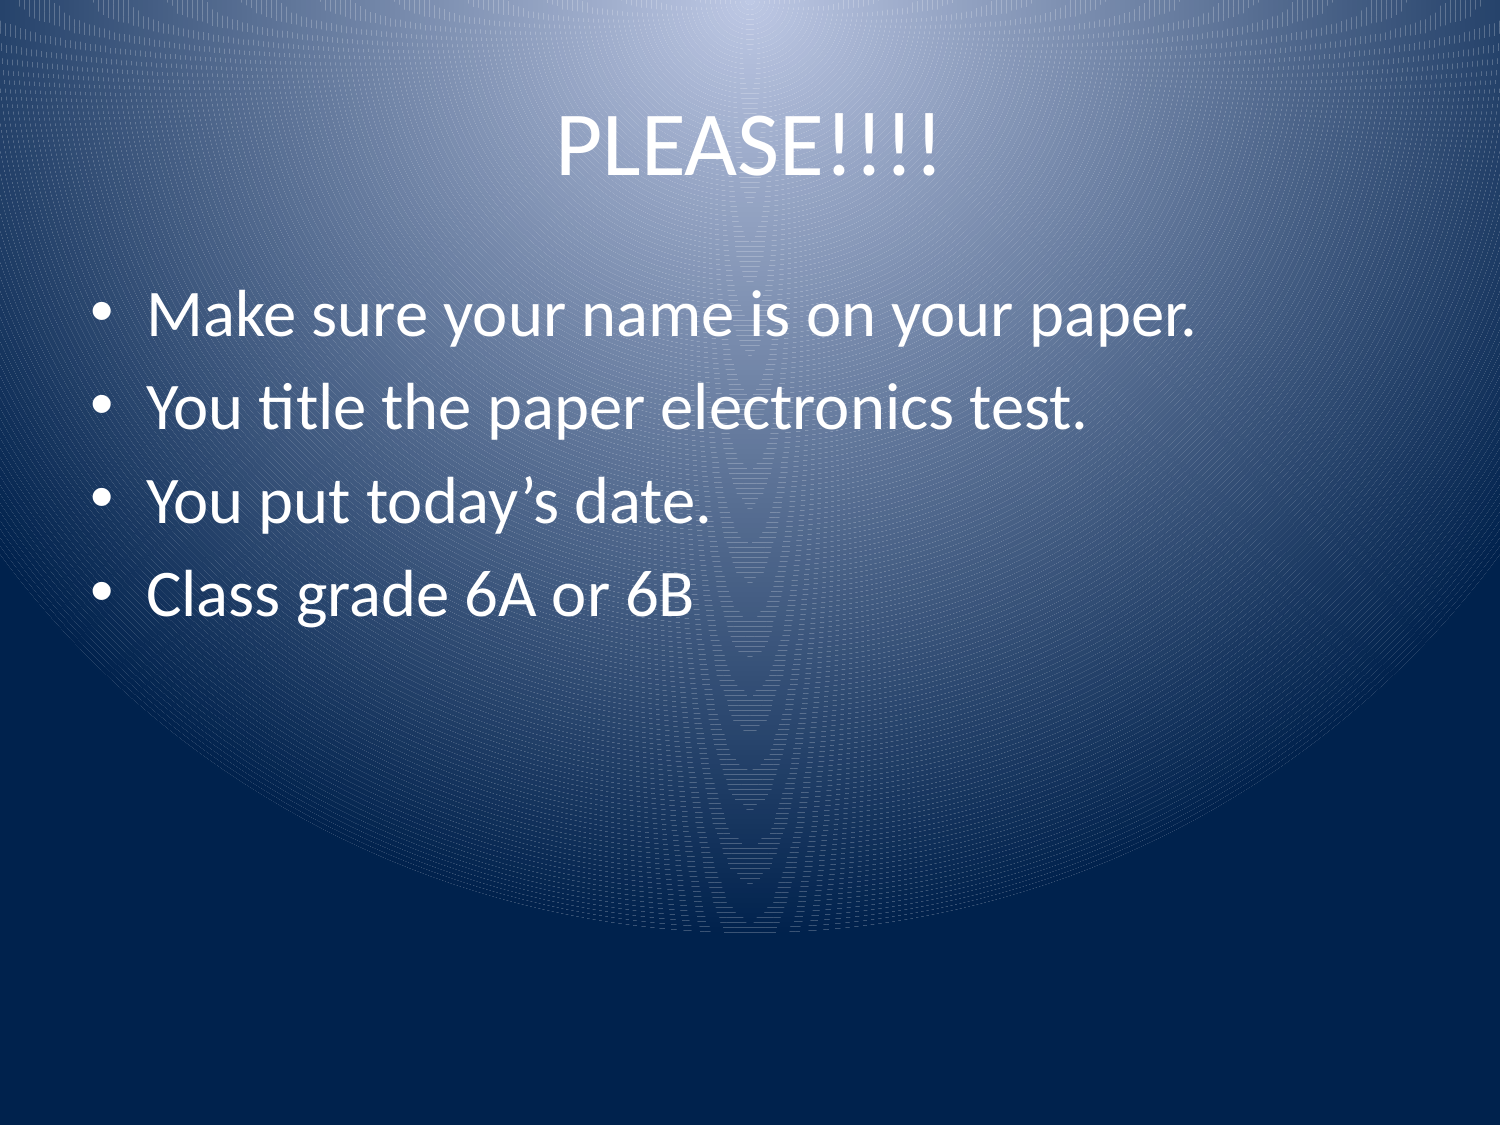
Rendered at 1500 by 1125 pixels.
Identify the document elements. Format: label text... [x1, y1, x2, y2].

list Make sure your name is on your paper. You title the paper electronics test. You put today’s date. Class grade 6A or 6B [75, 262, 1425, 1005]
title PLEASE!!!! [75, 45, 1425, 233]
